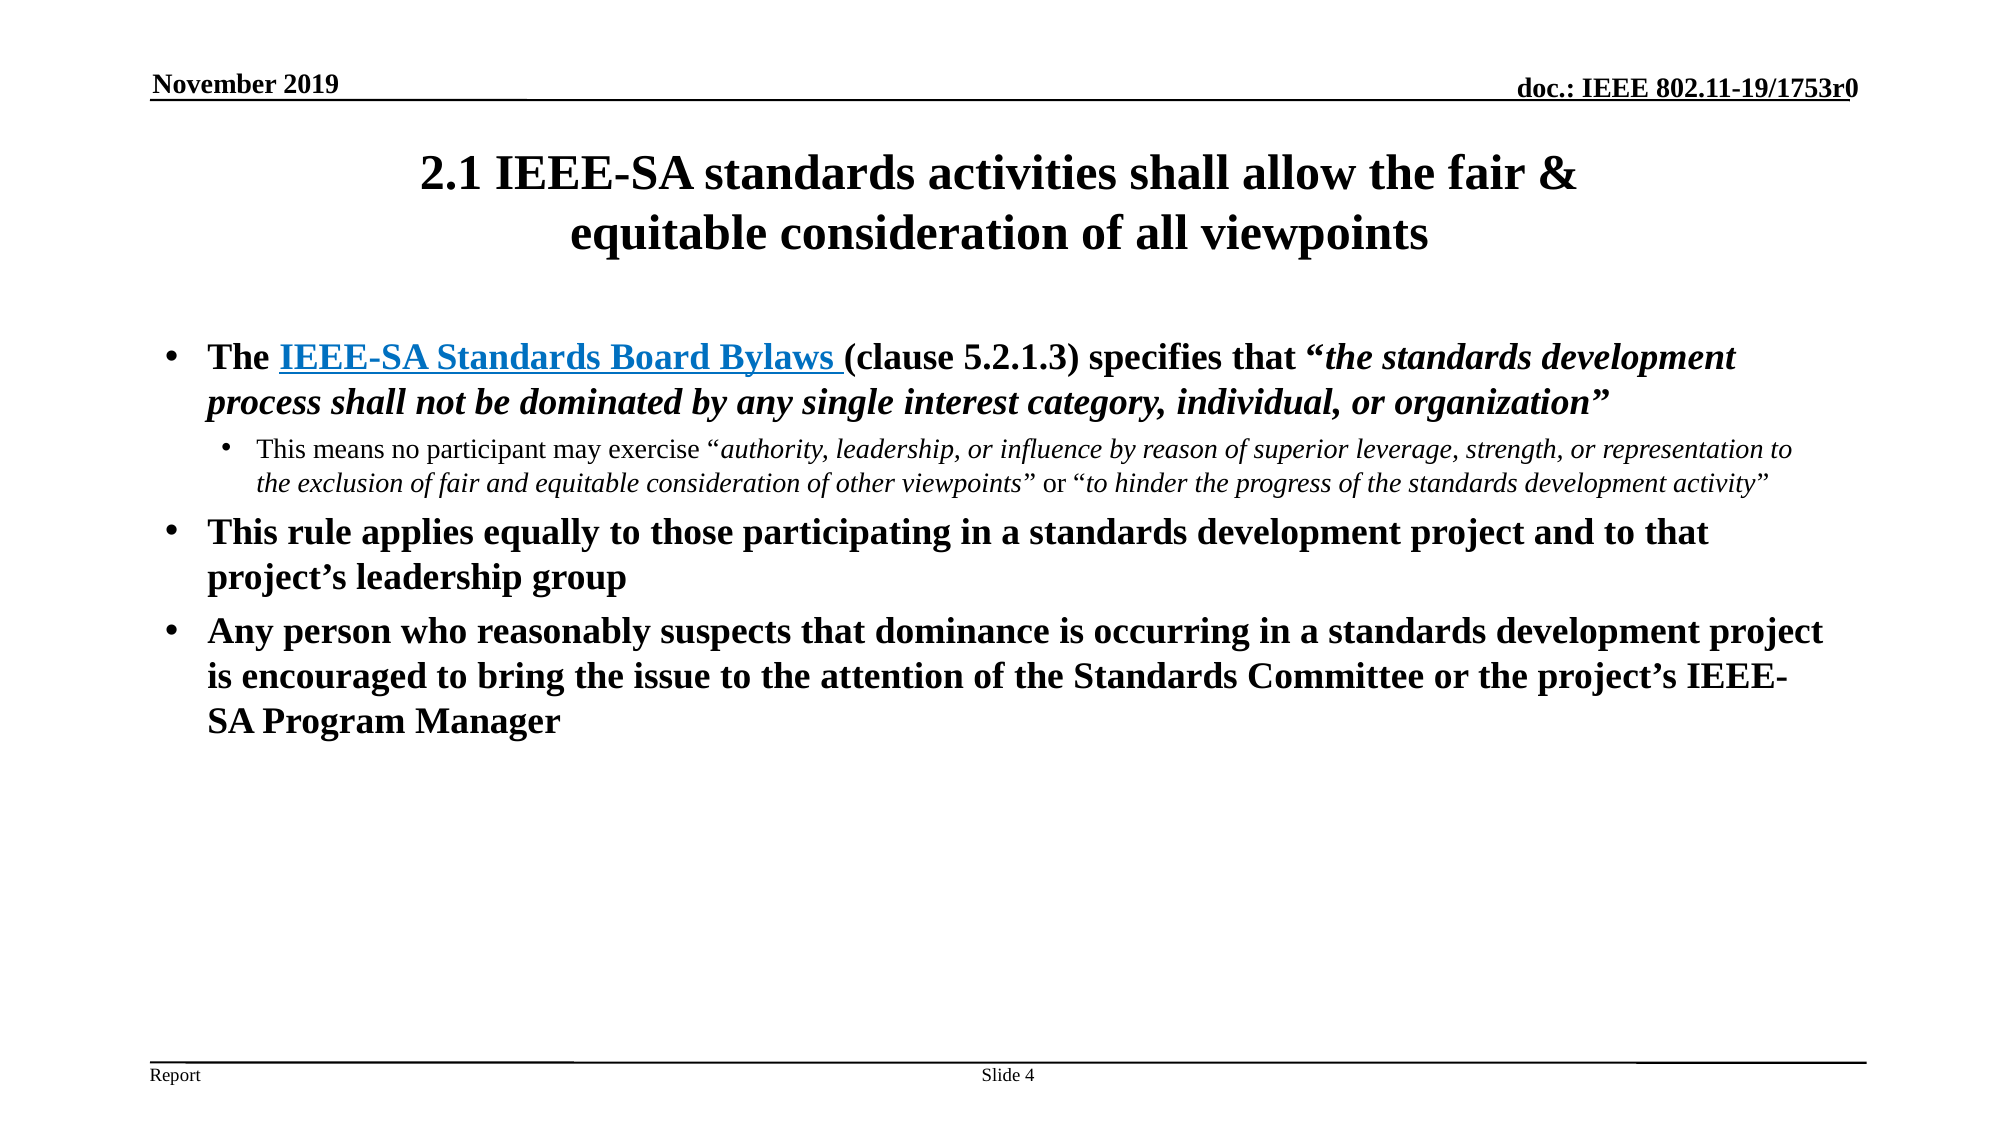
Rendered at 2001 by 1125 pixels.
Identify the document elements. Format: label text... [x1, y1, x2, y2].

slide_number Slide 4 [950, 1061, 1067, 1123]
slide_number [152, 54, 563, 100]
footer [1171, 1061, 1869, 1093]
title 2.1 IEEE-SA standards activities shall allow the fair & equitable consideration of all viewpoints [149, 112, 1850, 288]
list The IEEE-SA Standards Board Bylaws (clause 5.2.1.3) specifies that “the standards development process shall not be dominated by any single interest category, individual, or organization” This means no participant may exercise “authority, leadership, or influence by reason of superior leverage, strength, or representation to the exclusion of fair and equitable consideration of other viewpoints” or “to hinder the progress of the standards development activity” This rule applies equally to those participating in a standards development project and to that project’s leadership group Any person who reasonably suspects that dominance is occurring in a standards development project is encouraged to bring the issue to the attention of the Standards Committee or the project’s IEEE-SA Program Manager [149, 324, 1850, 1000]
